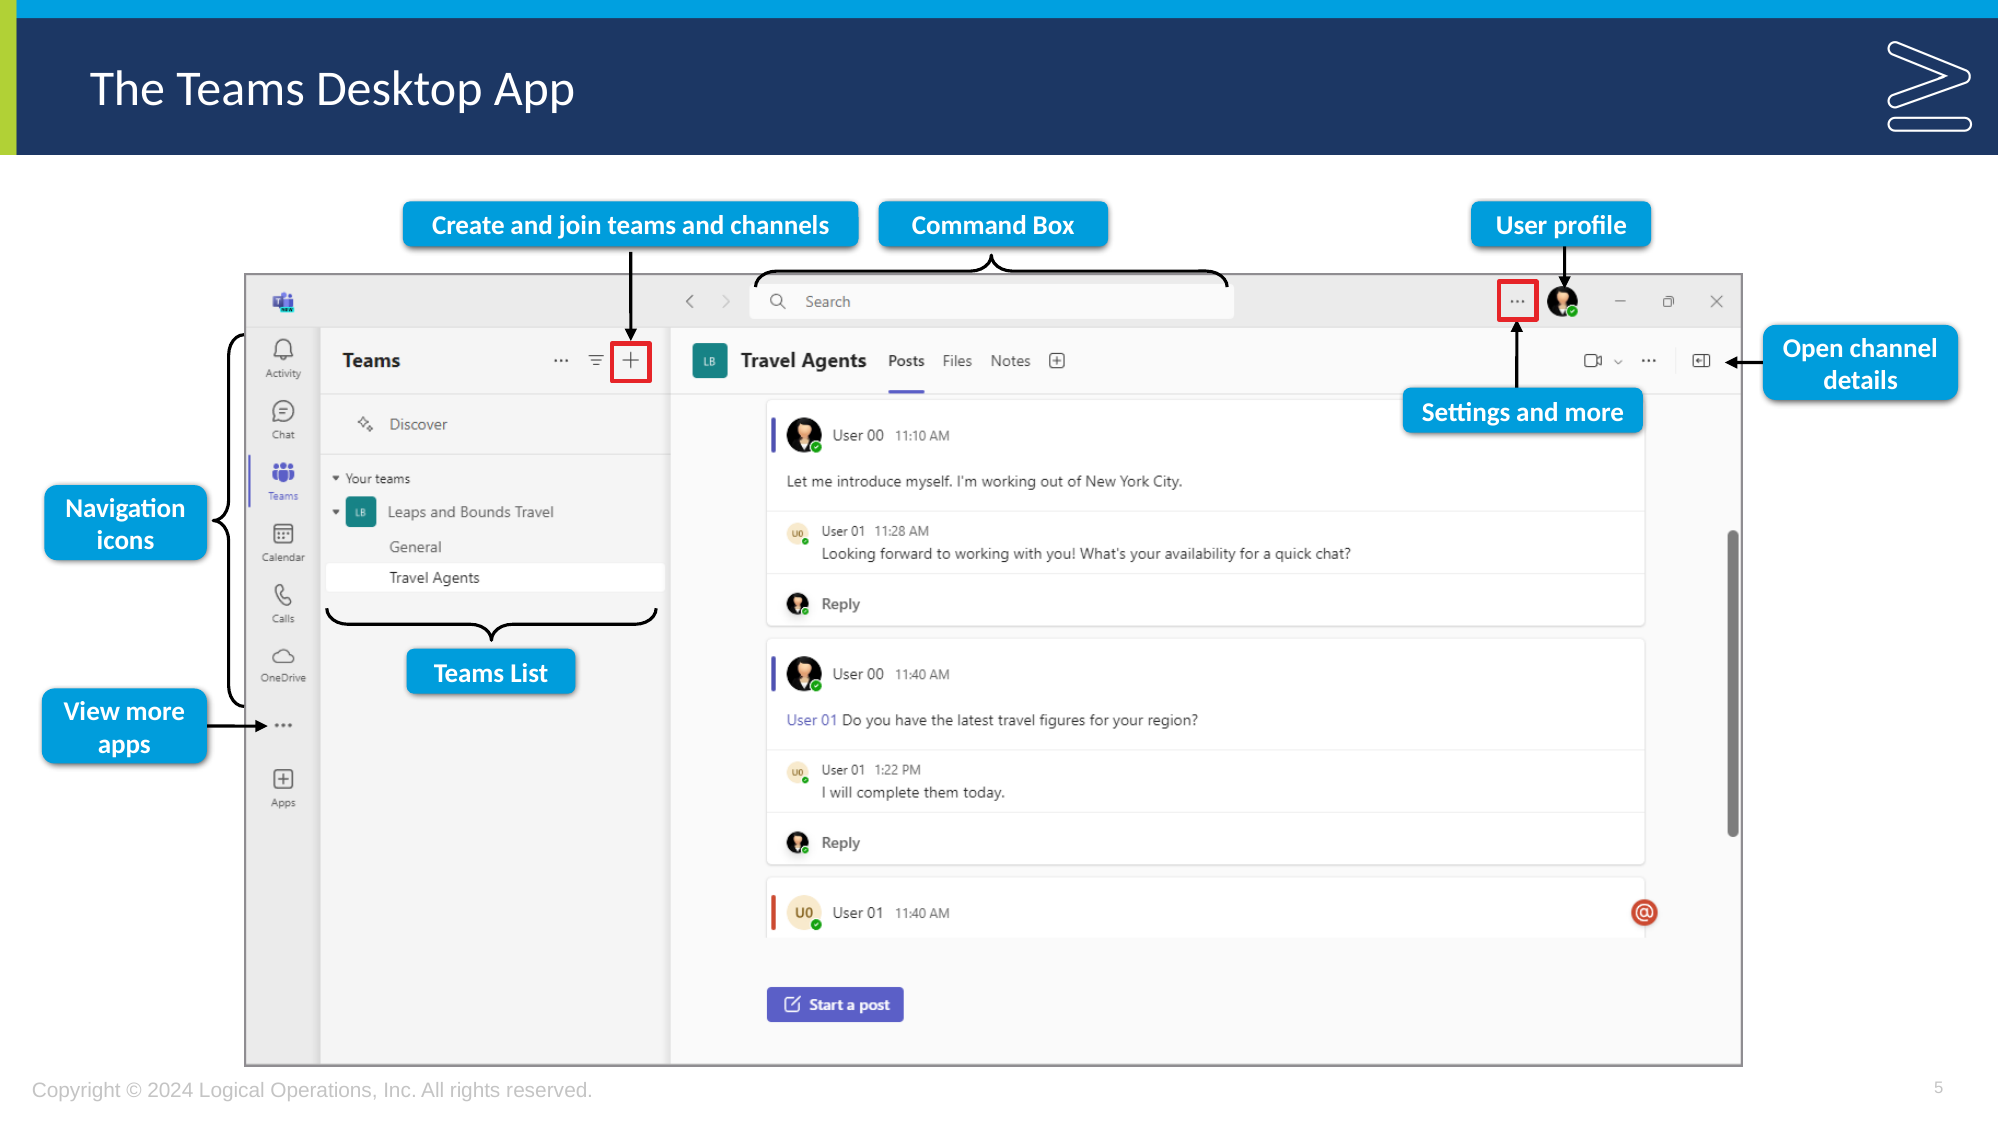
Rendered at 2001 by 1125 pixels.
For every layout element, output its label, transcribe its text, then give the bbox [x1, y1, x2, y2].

picture [1850, 19, 1998, 155]
title The Teams Desktop App [74, 16, 1850, 155]
slide_number 5 [1491, 1078, 1959, 1118]
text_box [41, 201, 1959, 1067]
picture [0, 0, 74, 155]
